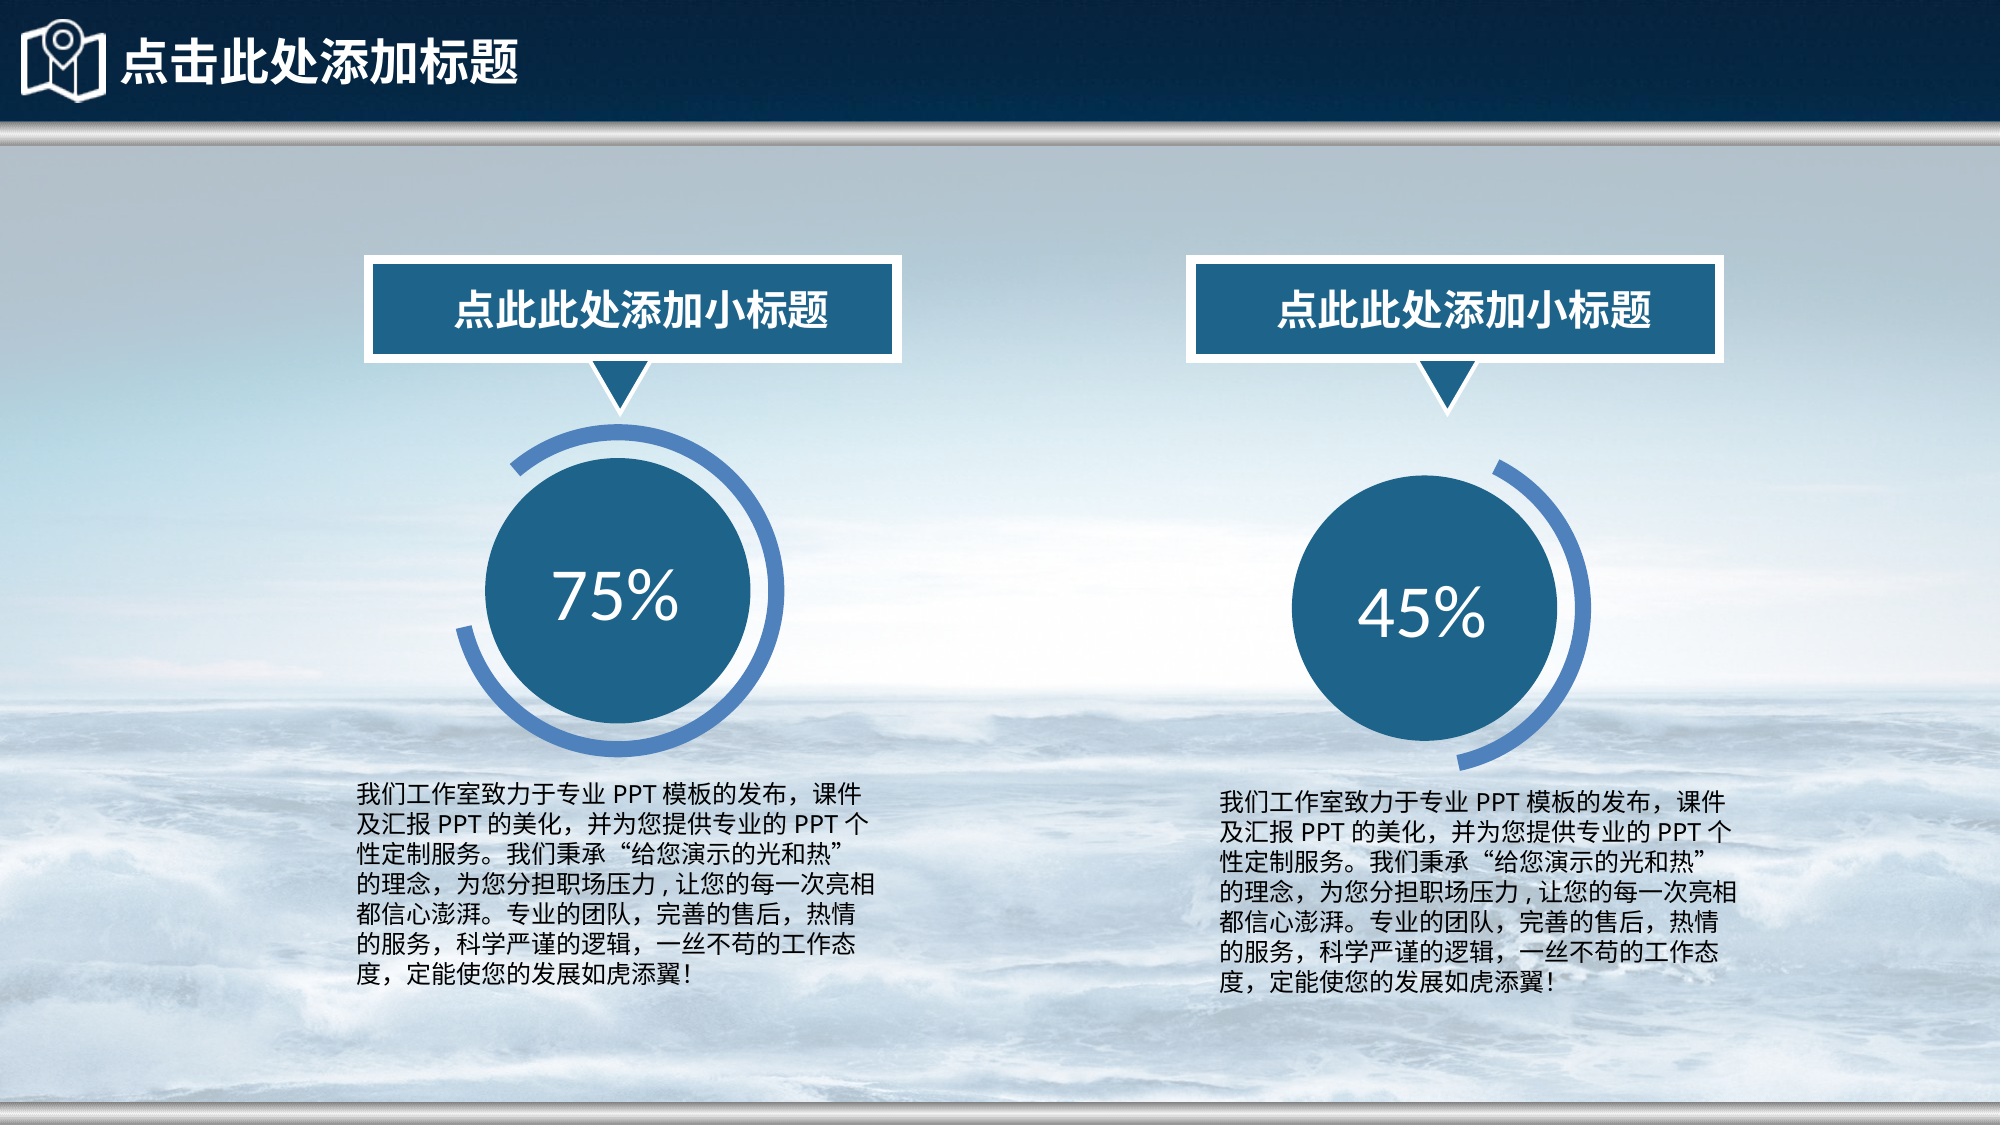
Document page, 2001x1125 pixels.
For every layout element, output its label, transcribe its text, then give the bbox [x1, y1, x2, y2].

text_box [21, 19, 579, 104]
picture [0, 1102, 2000, 1125]
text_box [1190, 259, 1720, 775]
text_box 我们工作室致力于专业PPT模板的发布，课件及汇报PPT的美化，并为您提供专业的PPT个性定制服务。我们秉承“给您演示的光和热”的理念，为您分担职场压力,让您的每一次亮相都信心澎湃。专业的团队，完善的售后，热情的服务，科学严谨的逻辑，一丝不苟的工作态度，定能使您的发展如虎添翼！ [341, 771, 894, 1026]
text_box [368, 259, 898, 758]
text_box 我们工作室致力于专业PPT模板的发布，课件及汇报PPT的美化，并为您提供专业的PPT个性定制服务。我们秉承“给您演示的光和热”的理念，为您分担职场压力,让您的每一次亮相都信心澎湃。专业的团队，完善的售后，热情的服务，科学严谨的逻辑，一丝不苟的工作态度，定能使您的发展如虎添翼！ [1204, 778, 1758, 1004]
picture [0, 0, 2000, 121]
picture [0, 122, 2000, 146]
